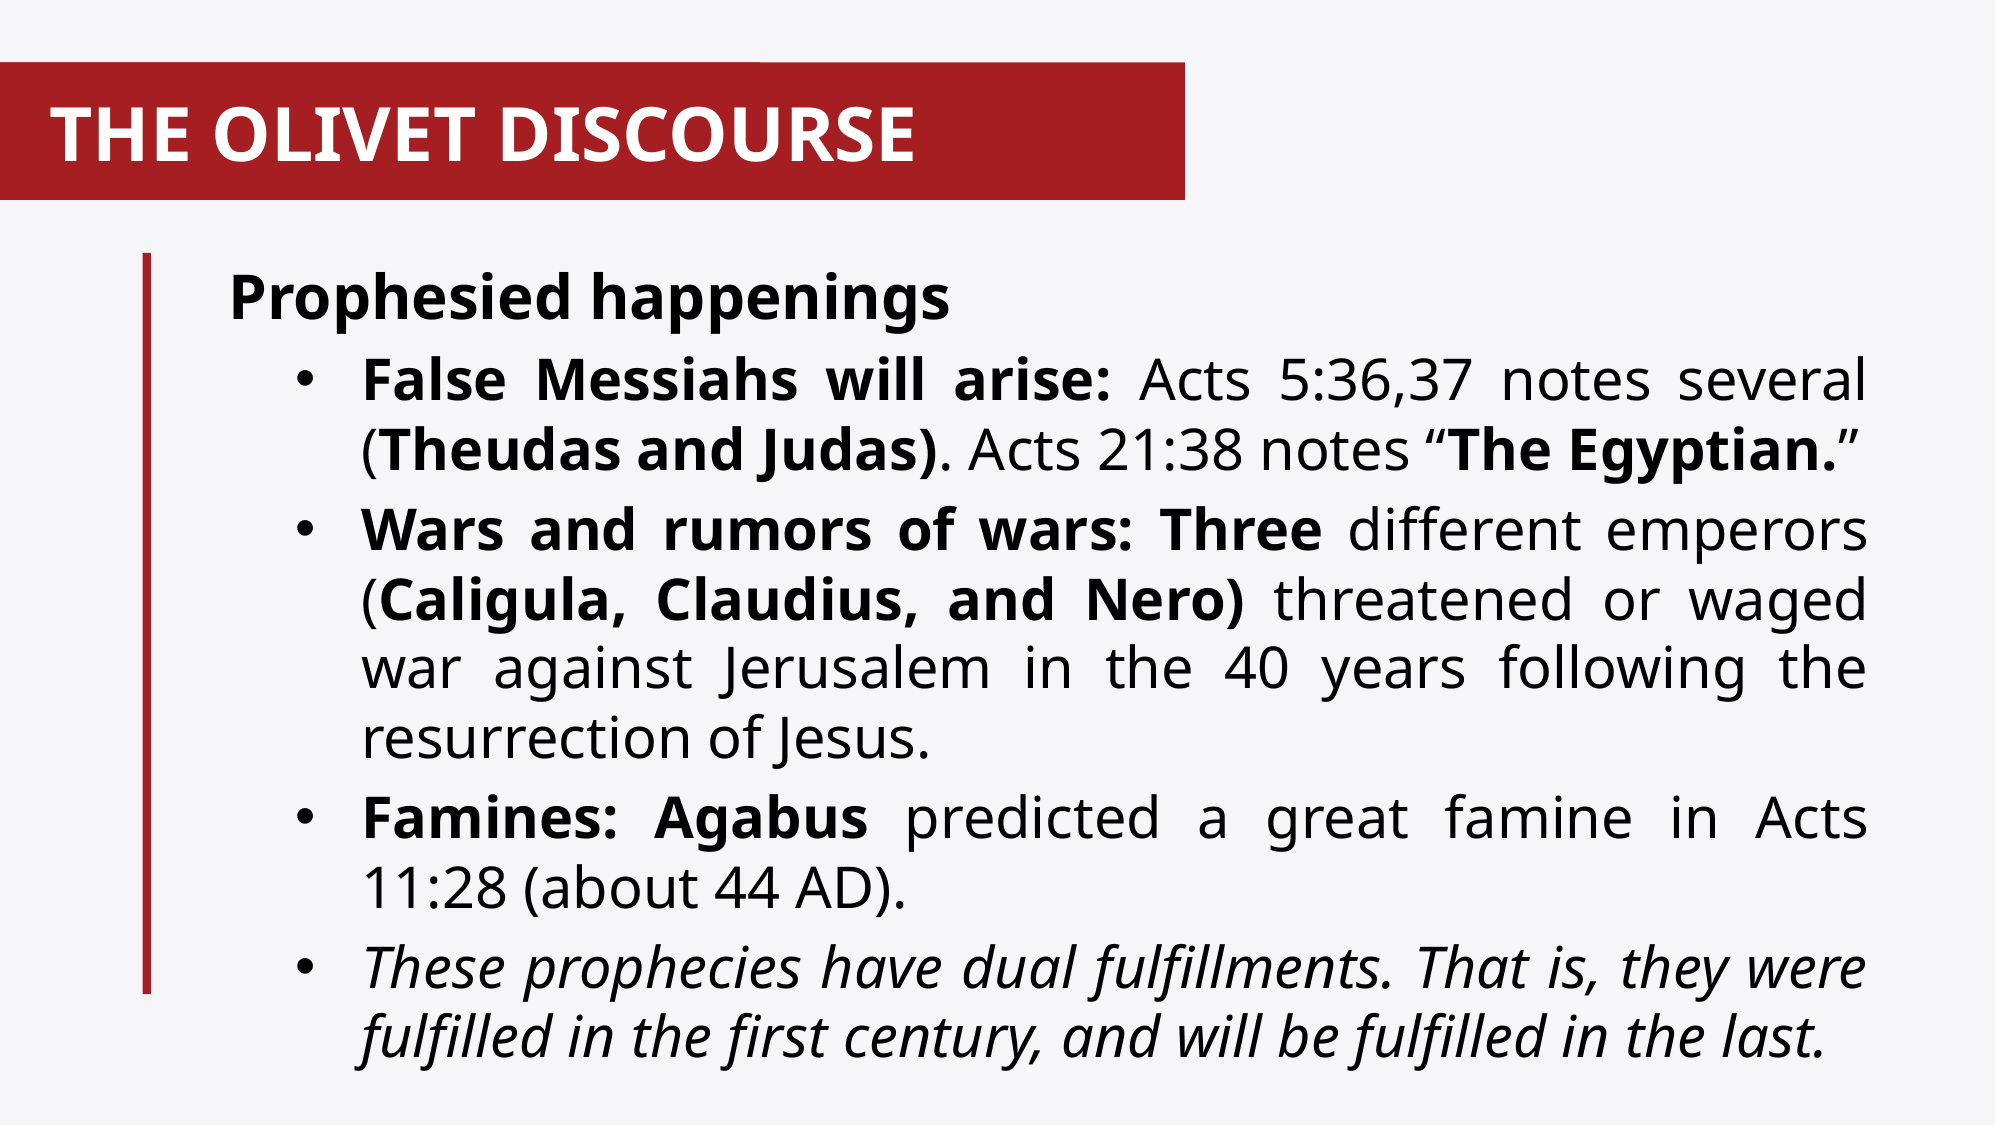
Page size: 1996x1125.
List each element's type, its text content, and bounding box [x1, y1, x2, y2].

subtitle Prophesied happenings False Messiahs will arise: Acts 5:36,37 notes several (Theudas and Judas). Acts 21:38 notes “The Egyptian.” Wars and rumors of wars: Three different emperors (Caligula, Claudius, and Nero) threatened or waged war against Jerusalem in the 40 years following the resurrection of Jesus. Famines: Agabus predicted a great famine in Acts 11:28 (about 44 AD). These prophecies have dual fulfillments. That is, they were fulfilled in the first century, and will be fulfilled in the last. [197, 249, 1885, 1125]
text_box THE OLIVET DISCOURSE [0, 62, 1185, 200]
